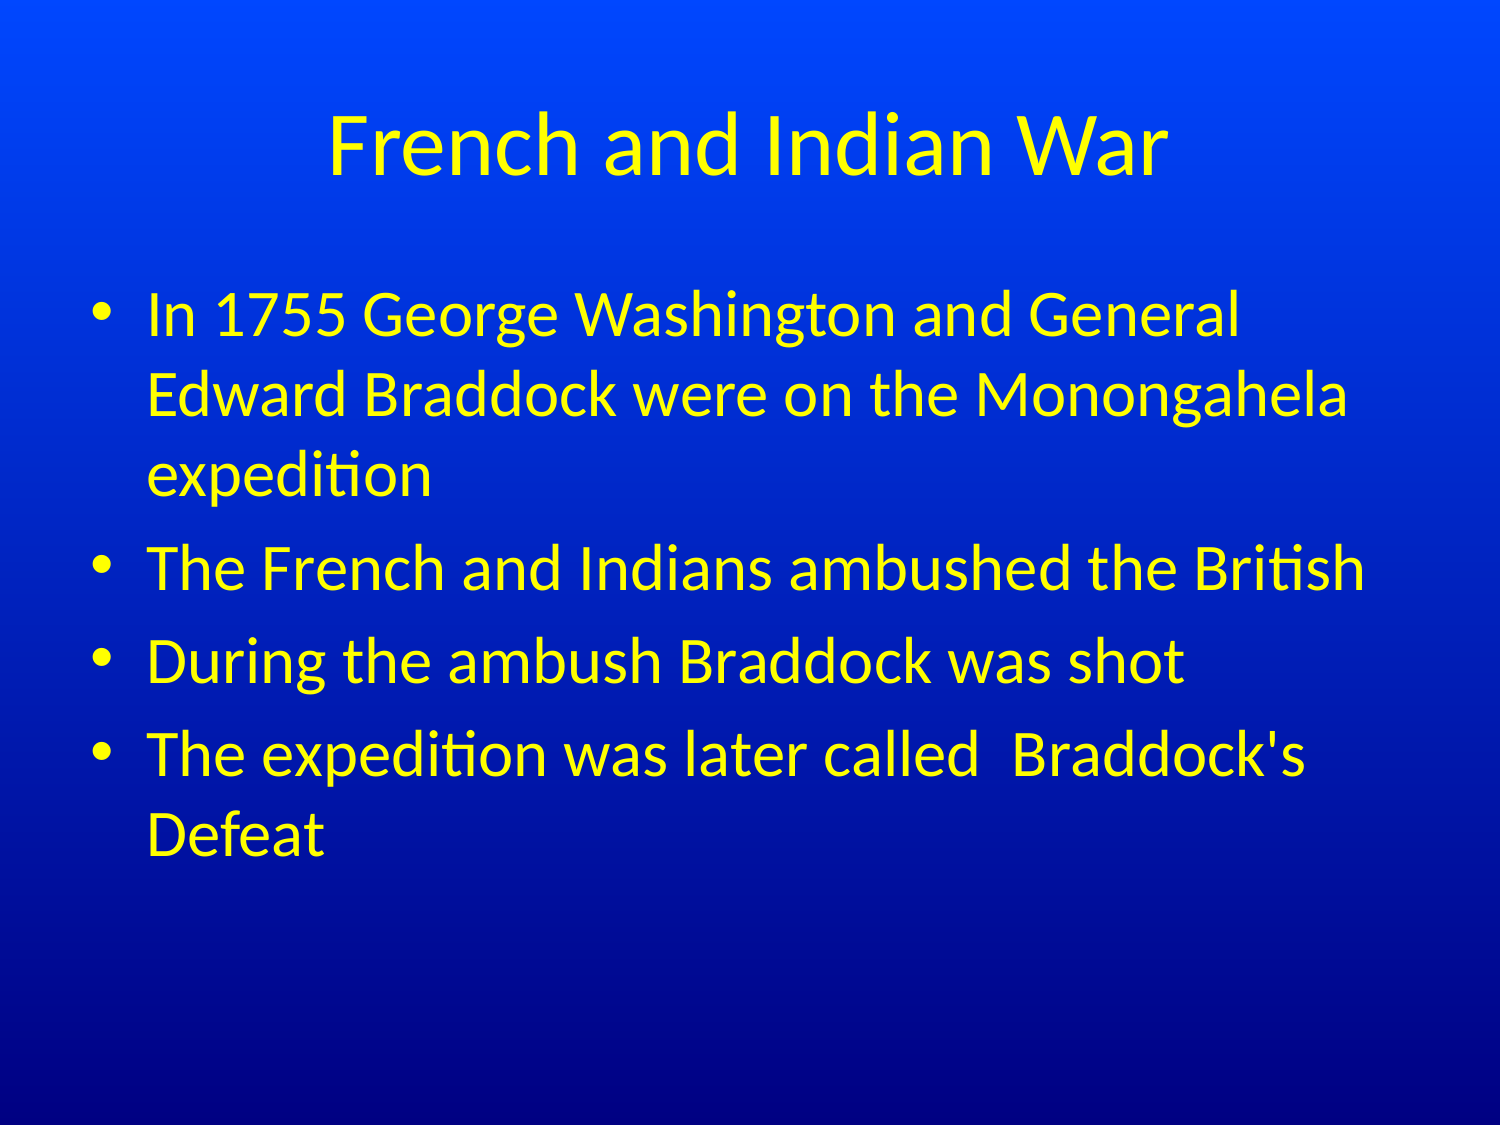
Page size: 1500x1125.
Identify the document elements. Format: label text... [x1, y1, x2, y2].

list In 1755 George Washington and General Edward Braddock were on the Monongahela expedition The French and Indians ambushed the British During the ambush Braddock was shot The expedition was later called Braddock's Defeat [74, 262, 1426, 1006]
title French and Indian War [74, 44, 1426, 233]
